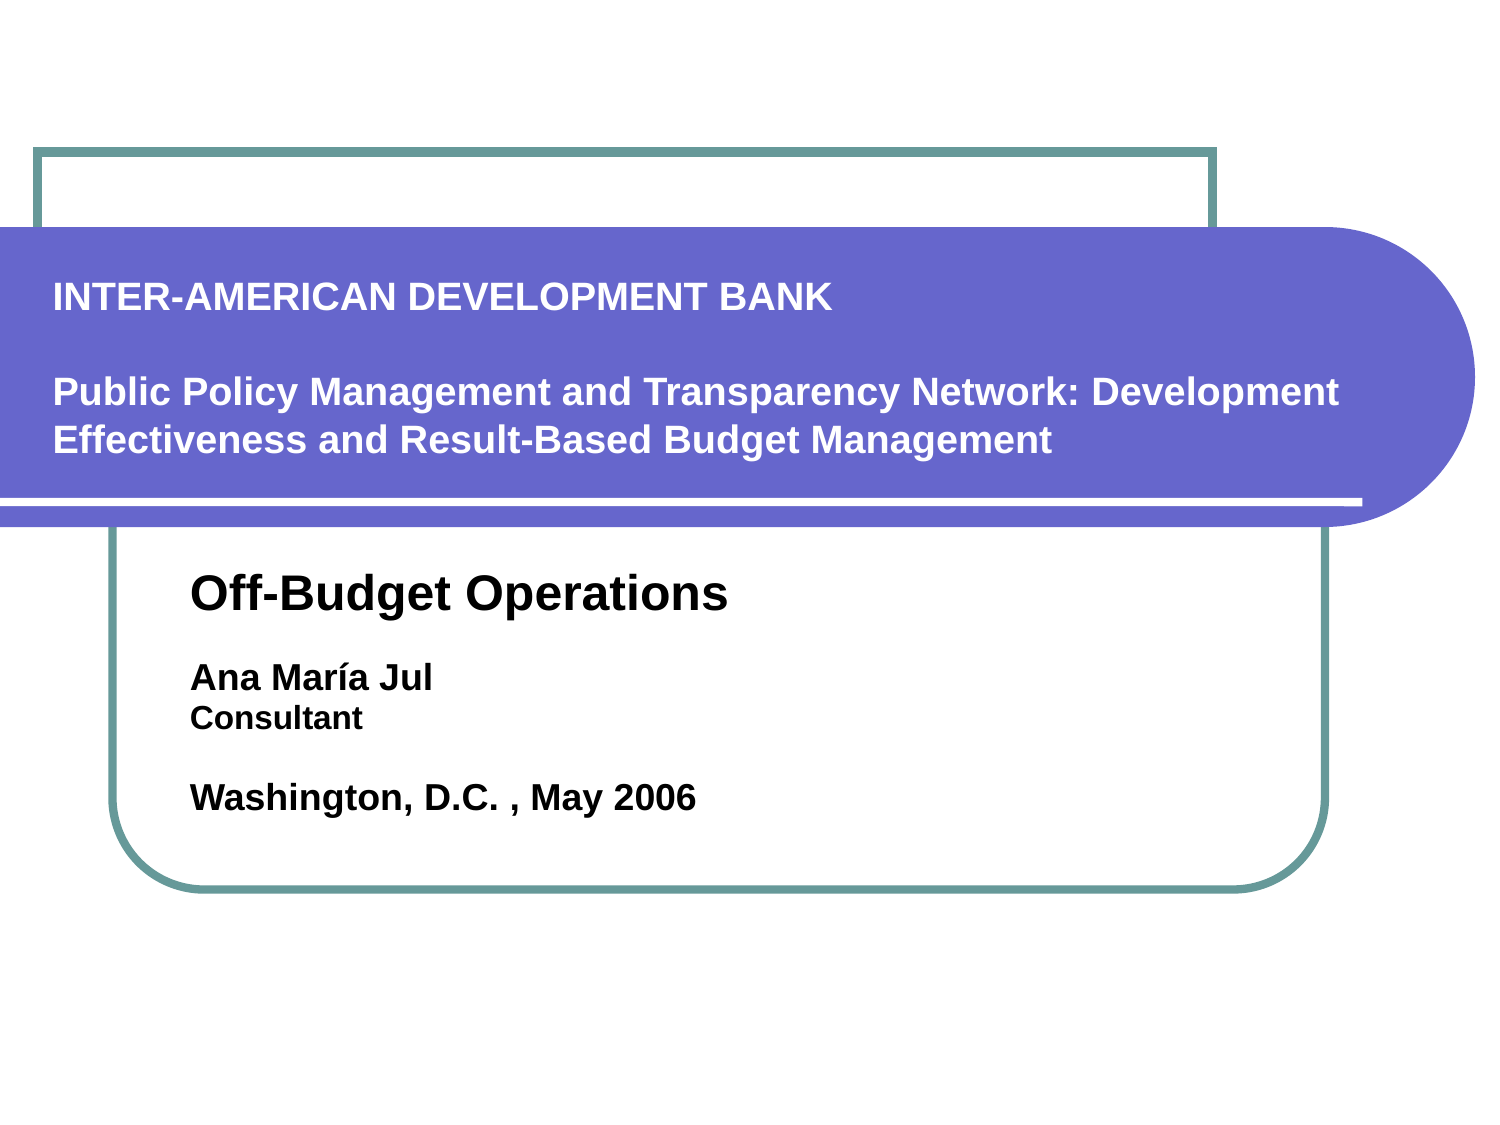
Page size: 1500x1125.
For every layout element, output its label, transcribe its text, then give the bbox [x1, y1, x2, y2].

title INTER-AMERICAN DEVELOPMENT BANK Public Policy Management and Transparency Network: Development Effectiveness and Result-Based Budget Management [37, 233, 1363, 499]
subtitle Off-Budget Operations Ana María Jul Consultant Washington, D.C. , May 2006 [174, 564, 1263, 840]
